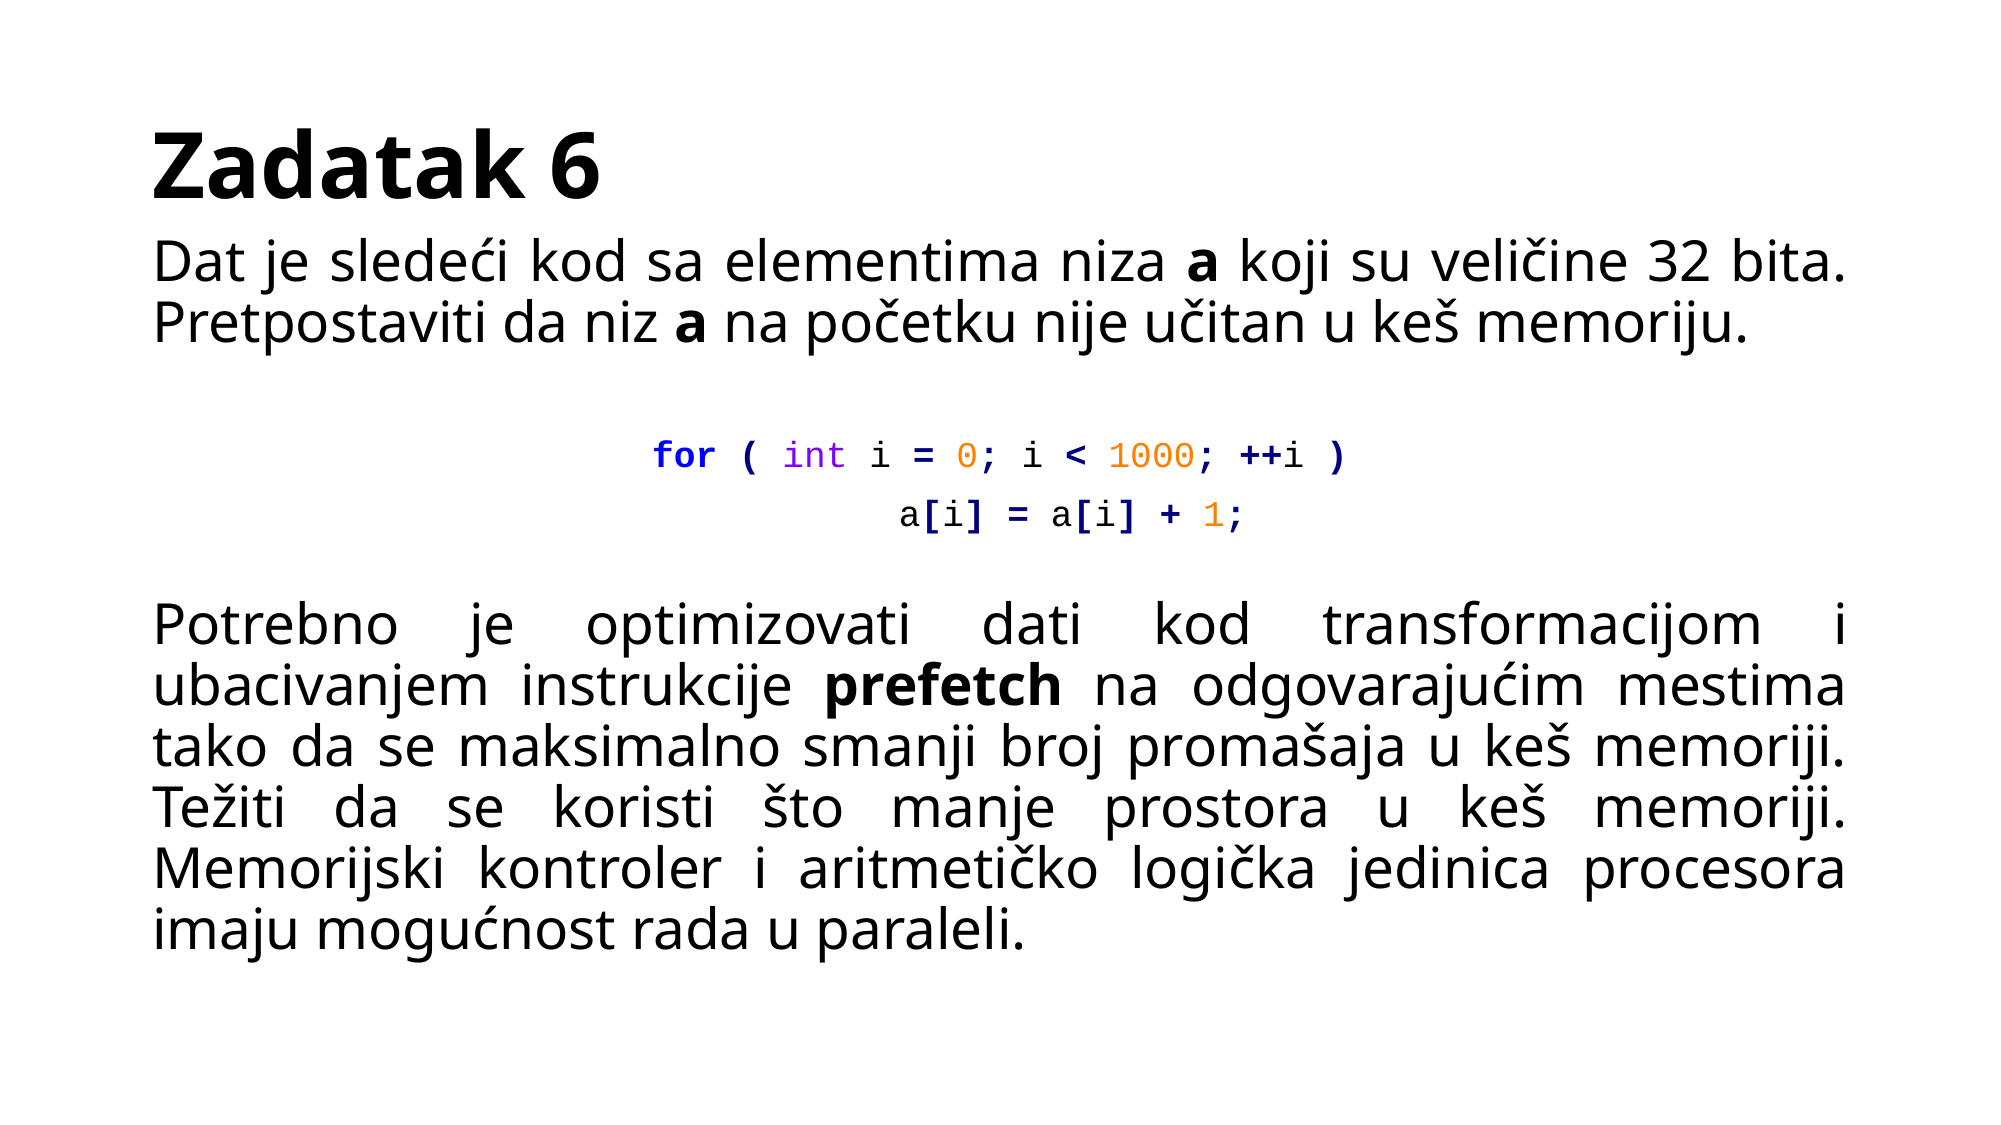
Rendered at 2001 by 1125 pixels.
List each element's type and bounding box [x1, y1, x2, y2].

list [137, 225, 1863, 1022]
title [137, 59, 1863, 225]
